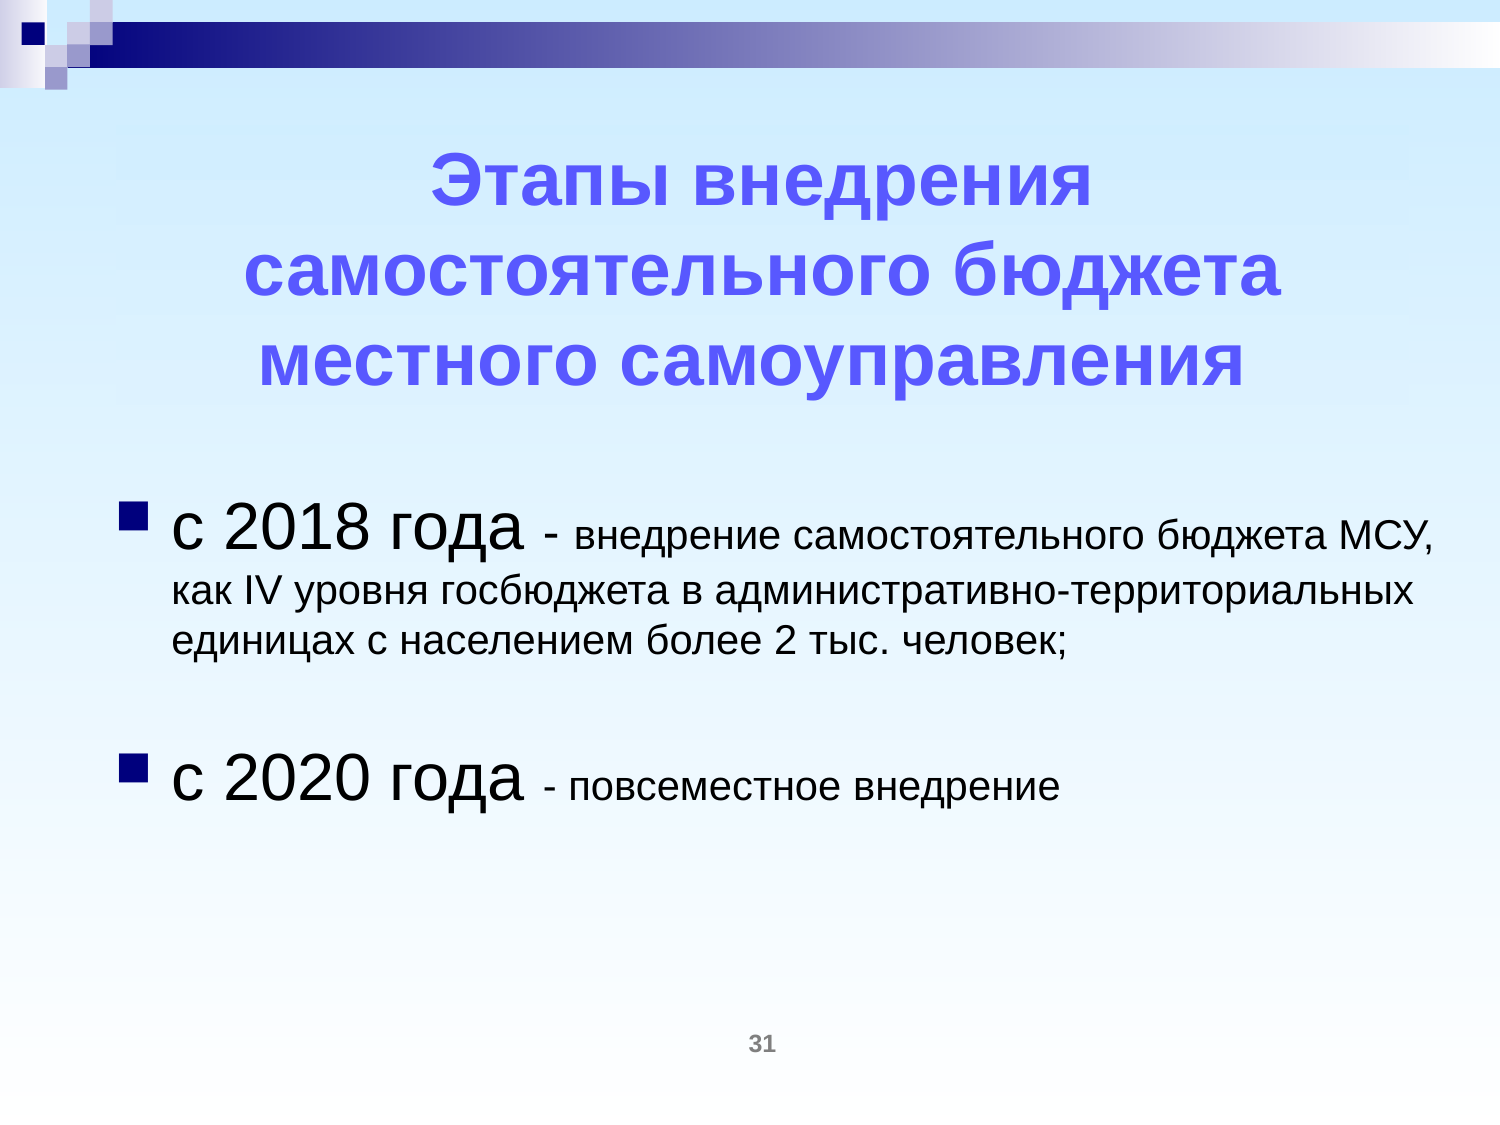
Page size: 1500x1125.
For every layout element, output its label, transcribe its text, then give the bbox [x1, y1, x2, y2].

text_box 31 [656, 1012, 869, 1073]
title Этапы внедрения самостоятельного бюджета местного самоуправления [115, 125, 1410, 406]
list с 2018 года - внедрение самостоятельного бюджета МСУ, как IV уровня госбюджета в административно-территориальных единицах с населением более 2 тыс. человек; c 2020 года - повсеместное внедрение [99, 474, 1450, 899]
